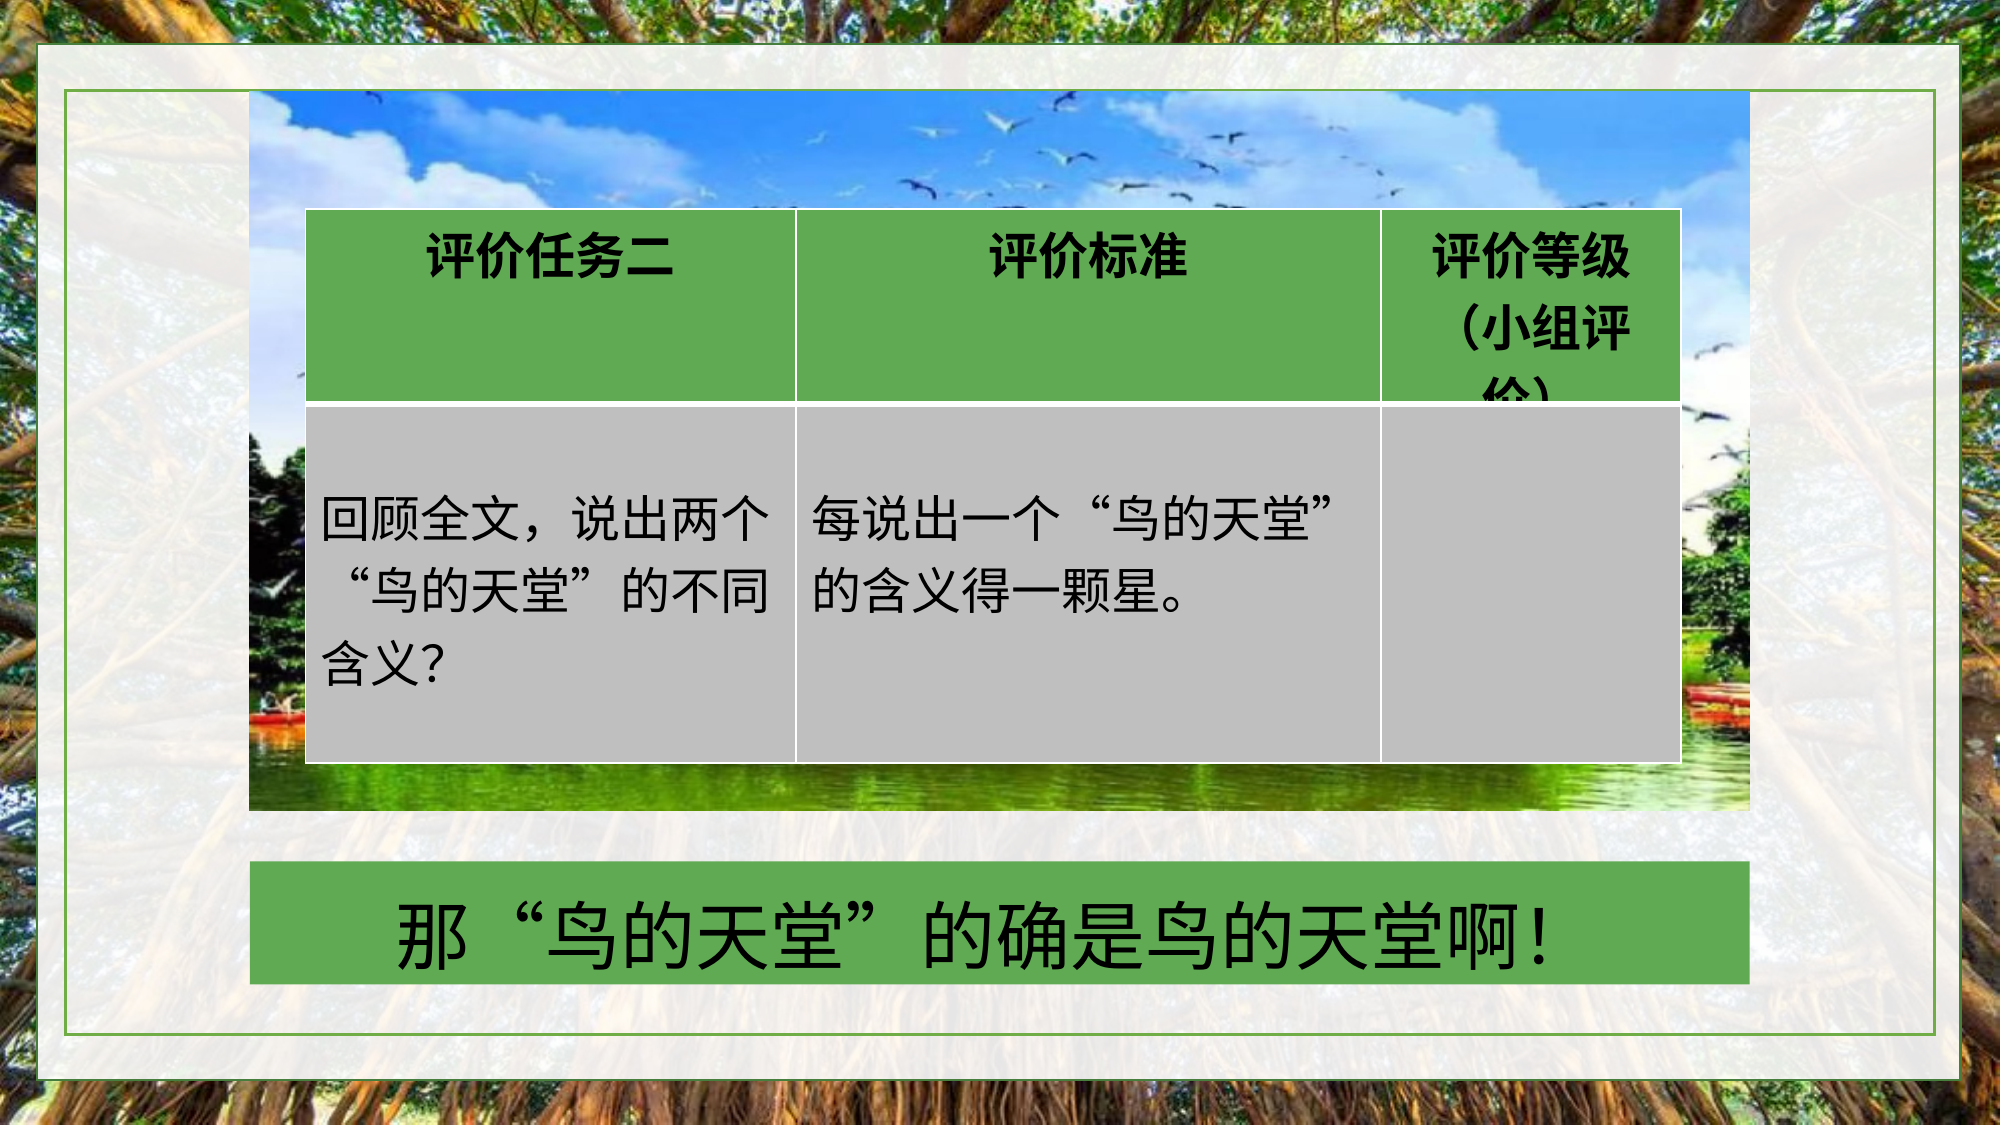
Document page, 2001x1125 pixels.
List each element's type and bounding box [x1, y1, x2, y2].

text_box [249, 837, 1750, 989]
picture [0, 0, 2000, 1125]
